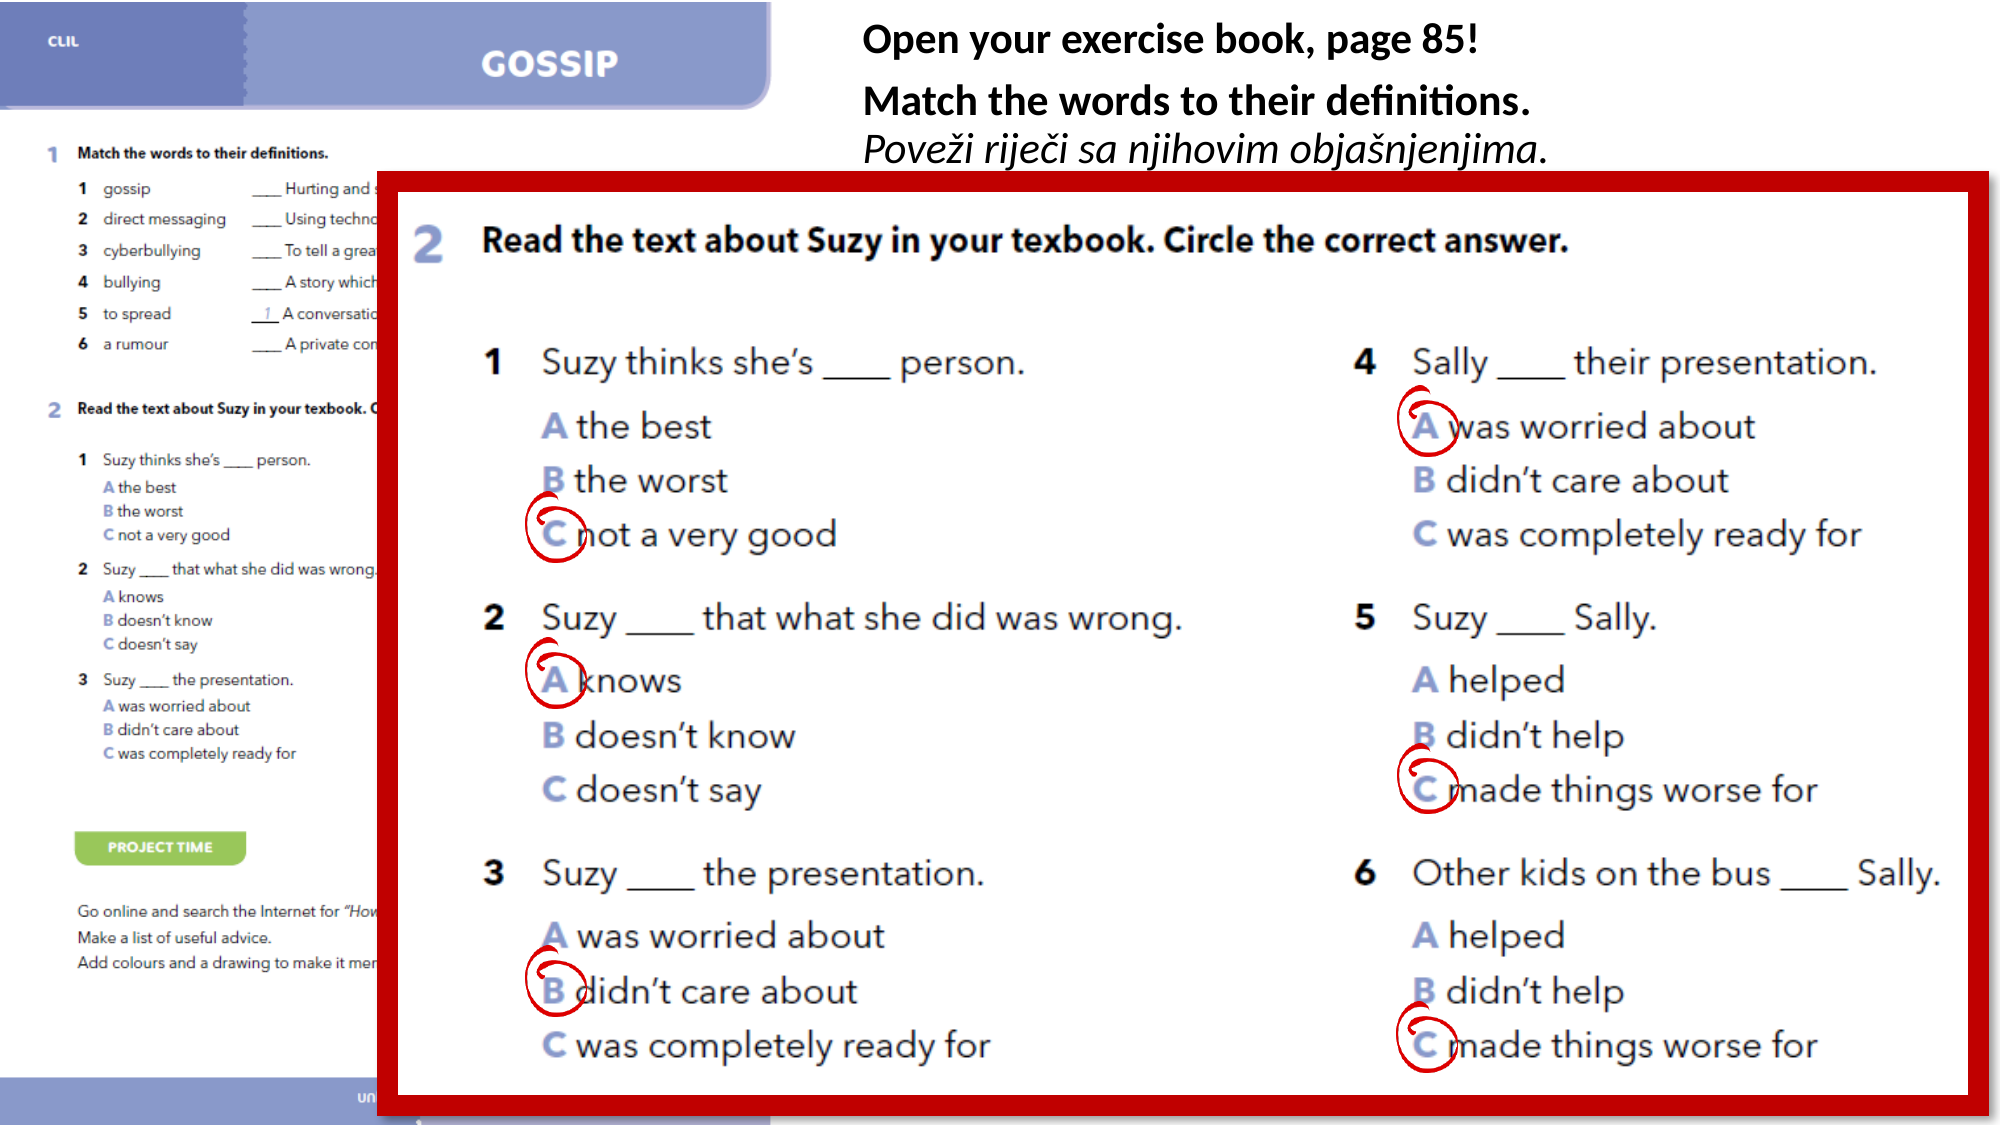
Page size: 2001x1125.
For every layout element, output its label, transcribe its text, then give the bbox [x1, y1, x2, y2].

text_box Open your exercise book, page 85! [847, 8, 1775, 70]
text_box Match the words to their definitions. Poveži riječi sa njihovim objašnjenjima. [847, 70, 1969, 192]
picture [0, 2, 1969, 1125]
